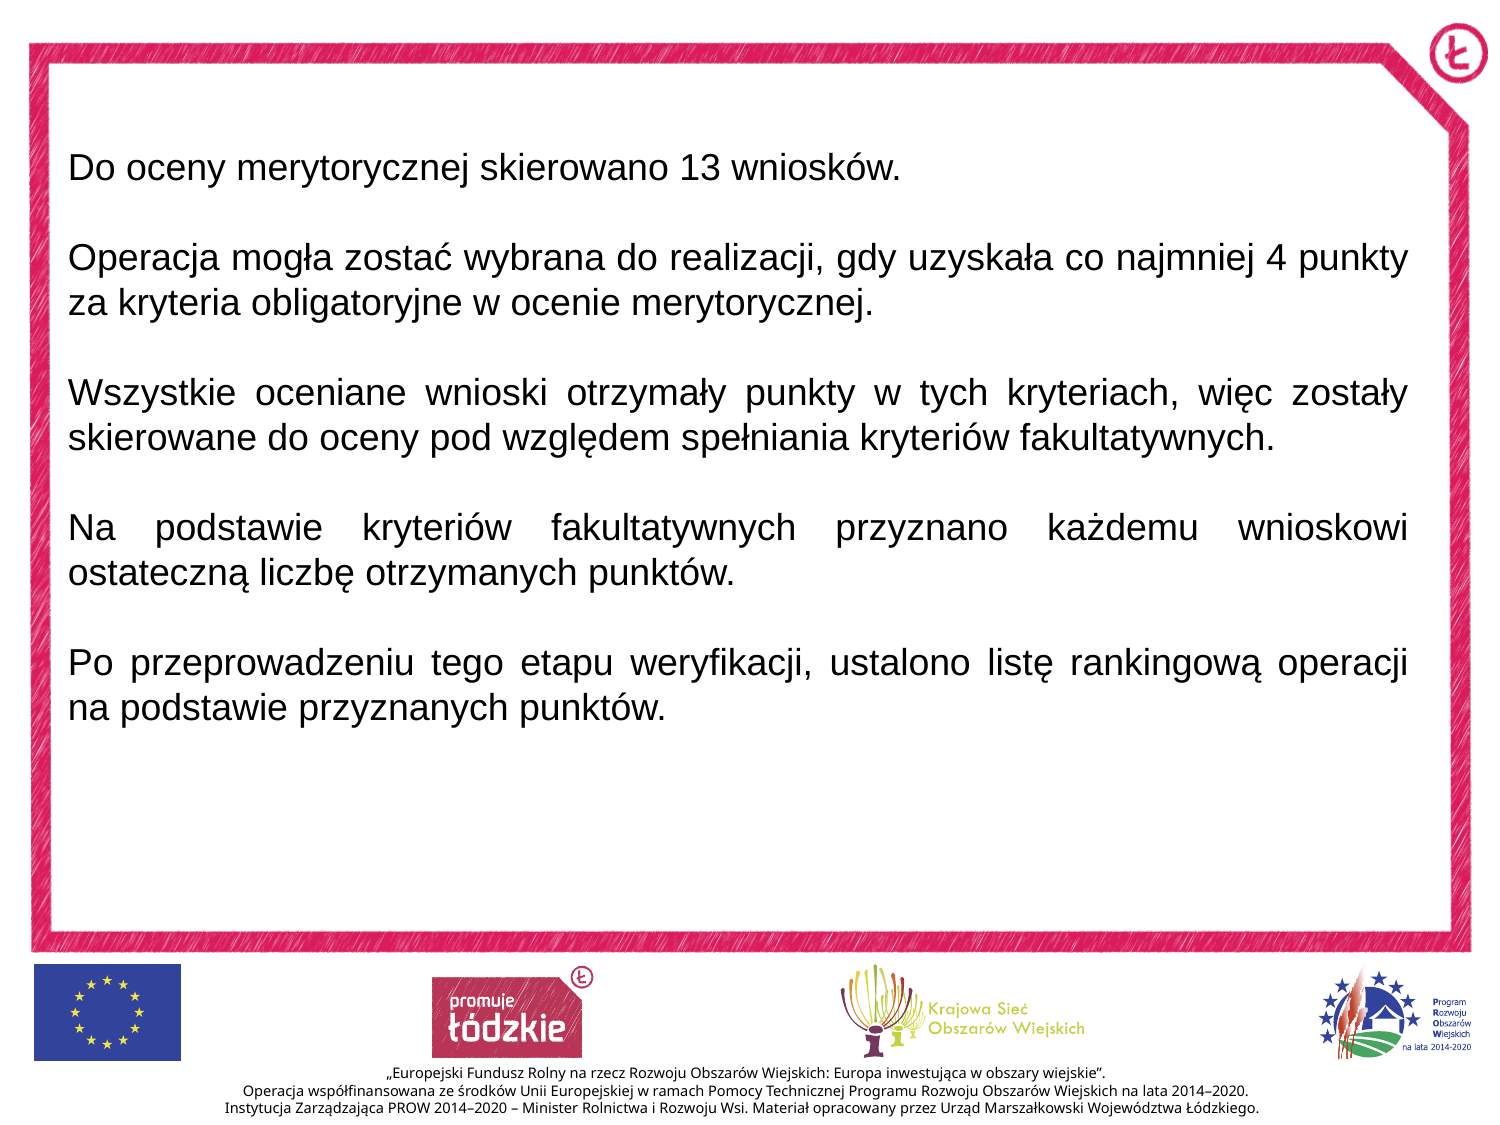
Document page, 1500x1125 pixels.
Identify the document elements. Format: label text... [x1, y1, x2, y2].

picture [32, 959, 1474, 1063]
picture [29, 23, 1489, 953]
text_box „Europejski Fundusz Rolny na rzecz Rozwoju Obszarów Wiejskich: Europa inwestująca w obszary wiejskie”. Operacja współfinansowana ze środków Unii Europejskiej w ramach Pomocy Technicznej Programu Rozwoju Obszarów Wiejskich na lata 2014–2020. Instytucja Zarządzająca PROW 2014–2020 – Minister Rolnictwa i Rozwoju Wsi. Materiał opracowany przez Urząd Marszałkowski Województwa Łódzkiego. [209, 1071, 1283, 1124]
